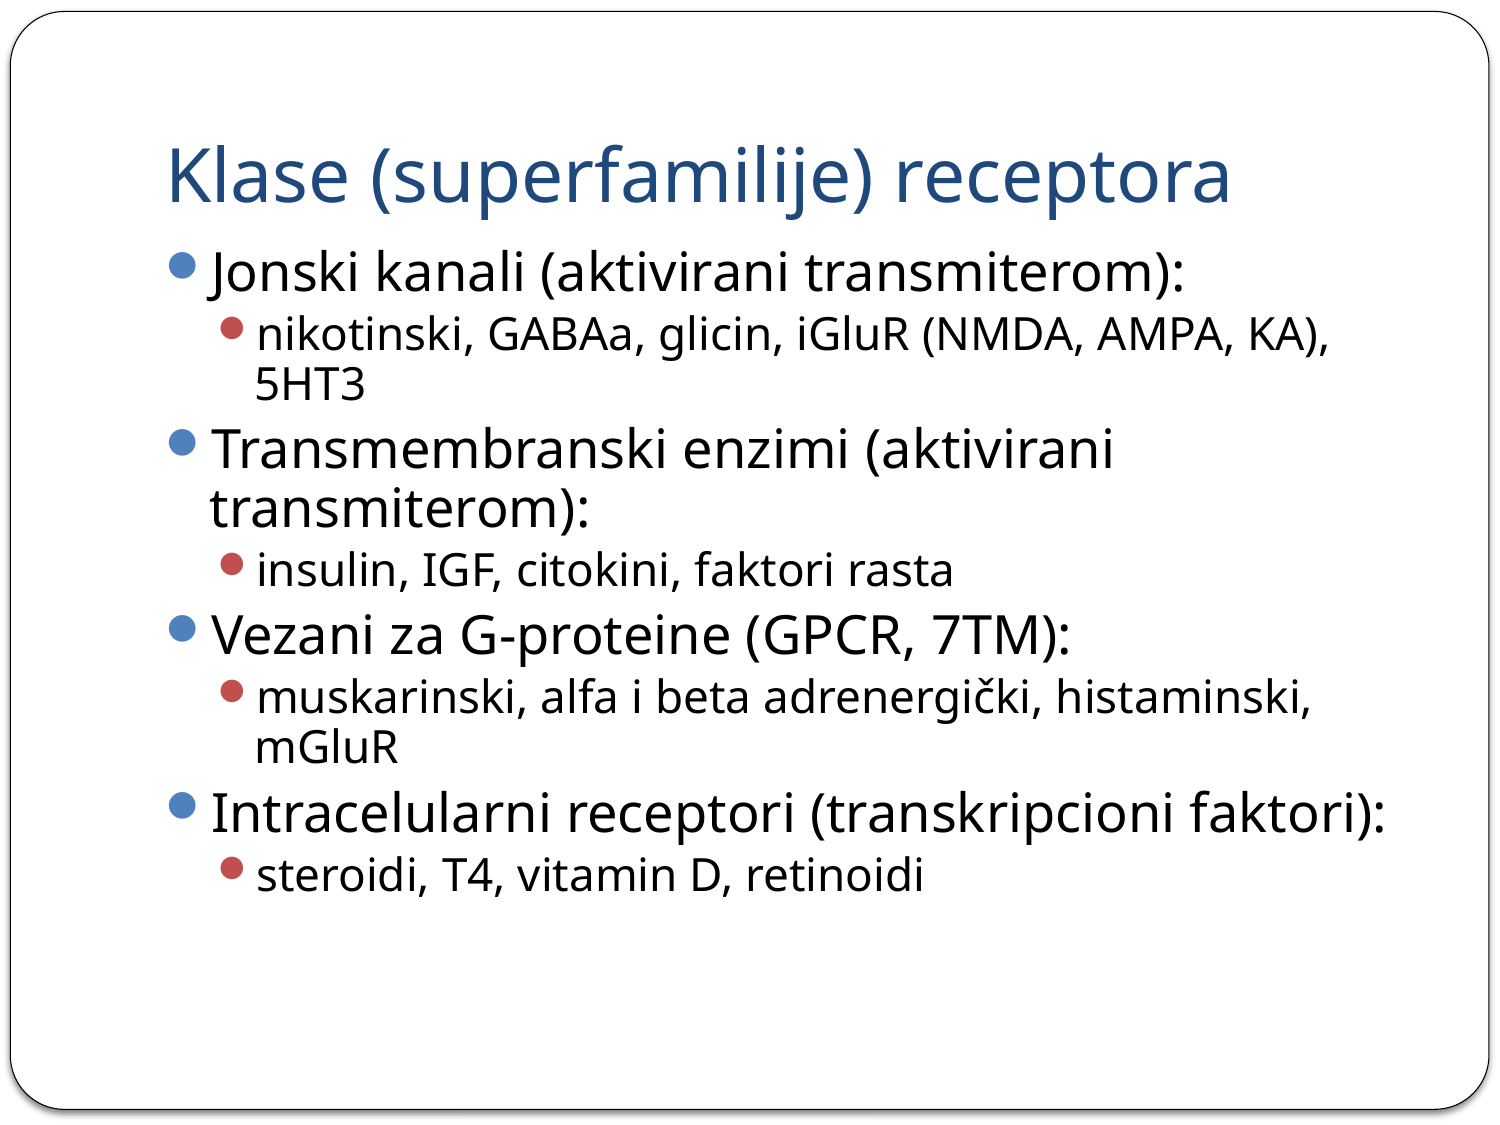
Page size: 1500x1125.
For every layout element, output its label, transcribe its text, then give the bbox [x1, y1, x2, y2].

list Jonski kanali (aktivirani transmiterom): nikotinski, GABAa, glicin, iGluR (NMDA, AMPA, KA), 5HT3 Transmembranski enzimi (aktivirani transmiterom): insulin, IGF, citokini, faktori rasta Vezani za G-proteine (GPCR, 7TM): muskarinski, alfa i beta adrenergički, histaminski, mGluR Intracelularni receptori (transkripcioni faktori): steroidi, T4, vitamin D, retinoidi [149, 237, 1426, 988]
title Klase (superfamilije) receptora [149, 44, 1426, 233]
